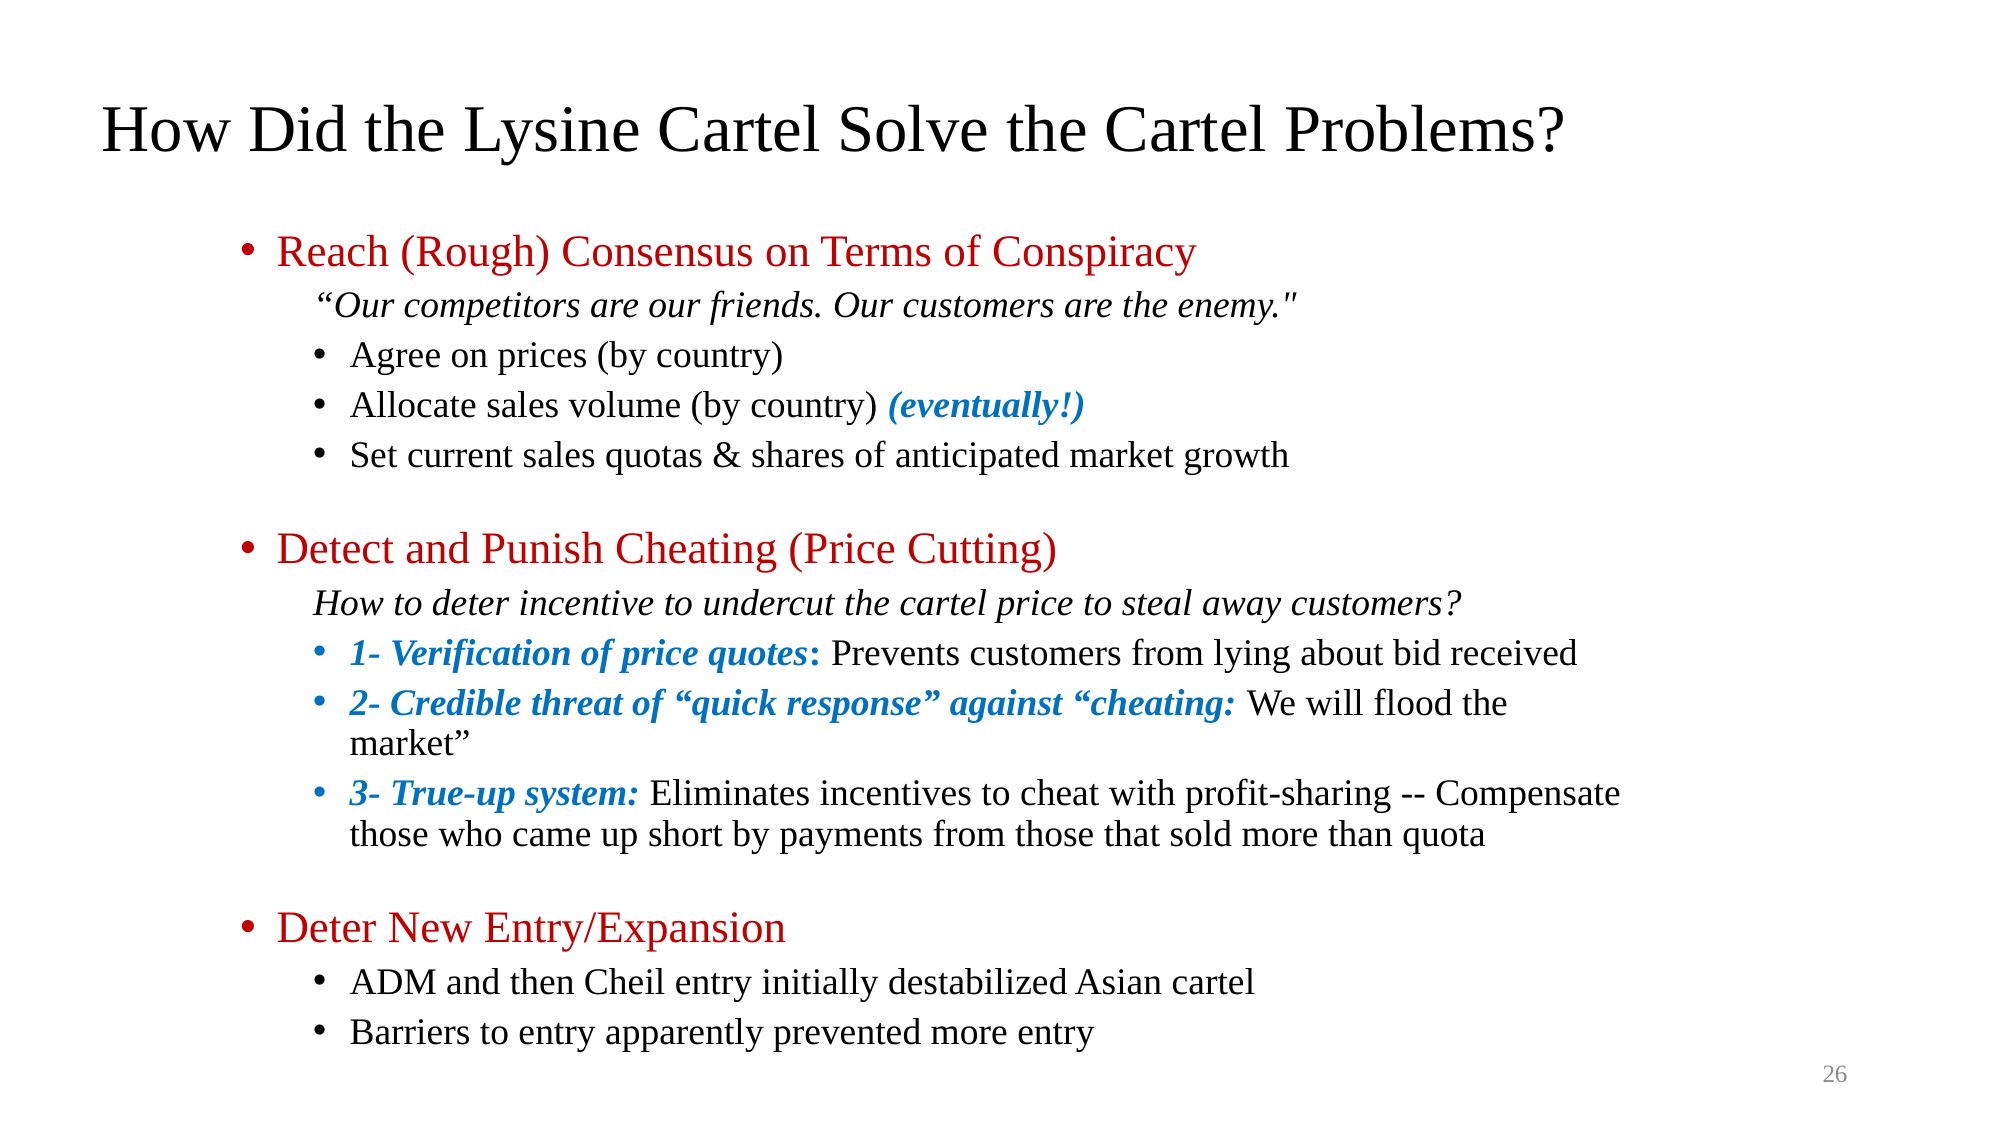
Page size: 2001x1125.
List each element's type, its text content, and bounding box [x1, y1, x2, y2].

title How Did the Lysine Cartel Solve the Cartel Problems? [86, 18, 1812, 241]
list Reach (Rough) Consensus on Terms of Conspiracy “Our competitors are our friends. Our customers are the enemy." Agree on prices (by country) Allocate sales volume (by country) (eventually!) Set current sales quotas & shares of anticipated market growth Detect and Punish Cheating (Price Cutting) How to deter incentive to undercut the cartel price to steal away customers? 1- Verification of price quotes: Prevents customers from lying about bid received 2- Credible threat of “quick response” against “cheating: We will flood the market” 3- True-up system: Eliminates incentives to cheat with profit-sharing -- Compensate those who came up short by payments from those that sold more than quota Deter New Entry/Expansion ADM and then Cheil entry initially destabilized Asian cartel Barriers to entry apparently prevented more entry [152, 219, 1638, 1125]
slide_number 26 [1412, 1042, 1863, 1103]
